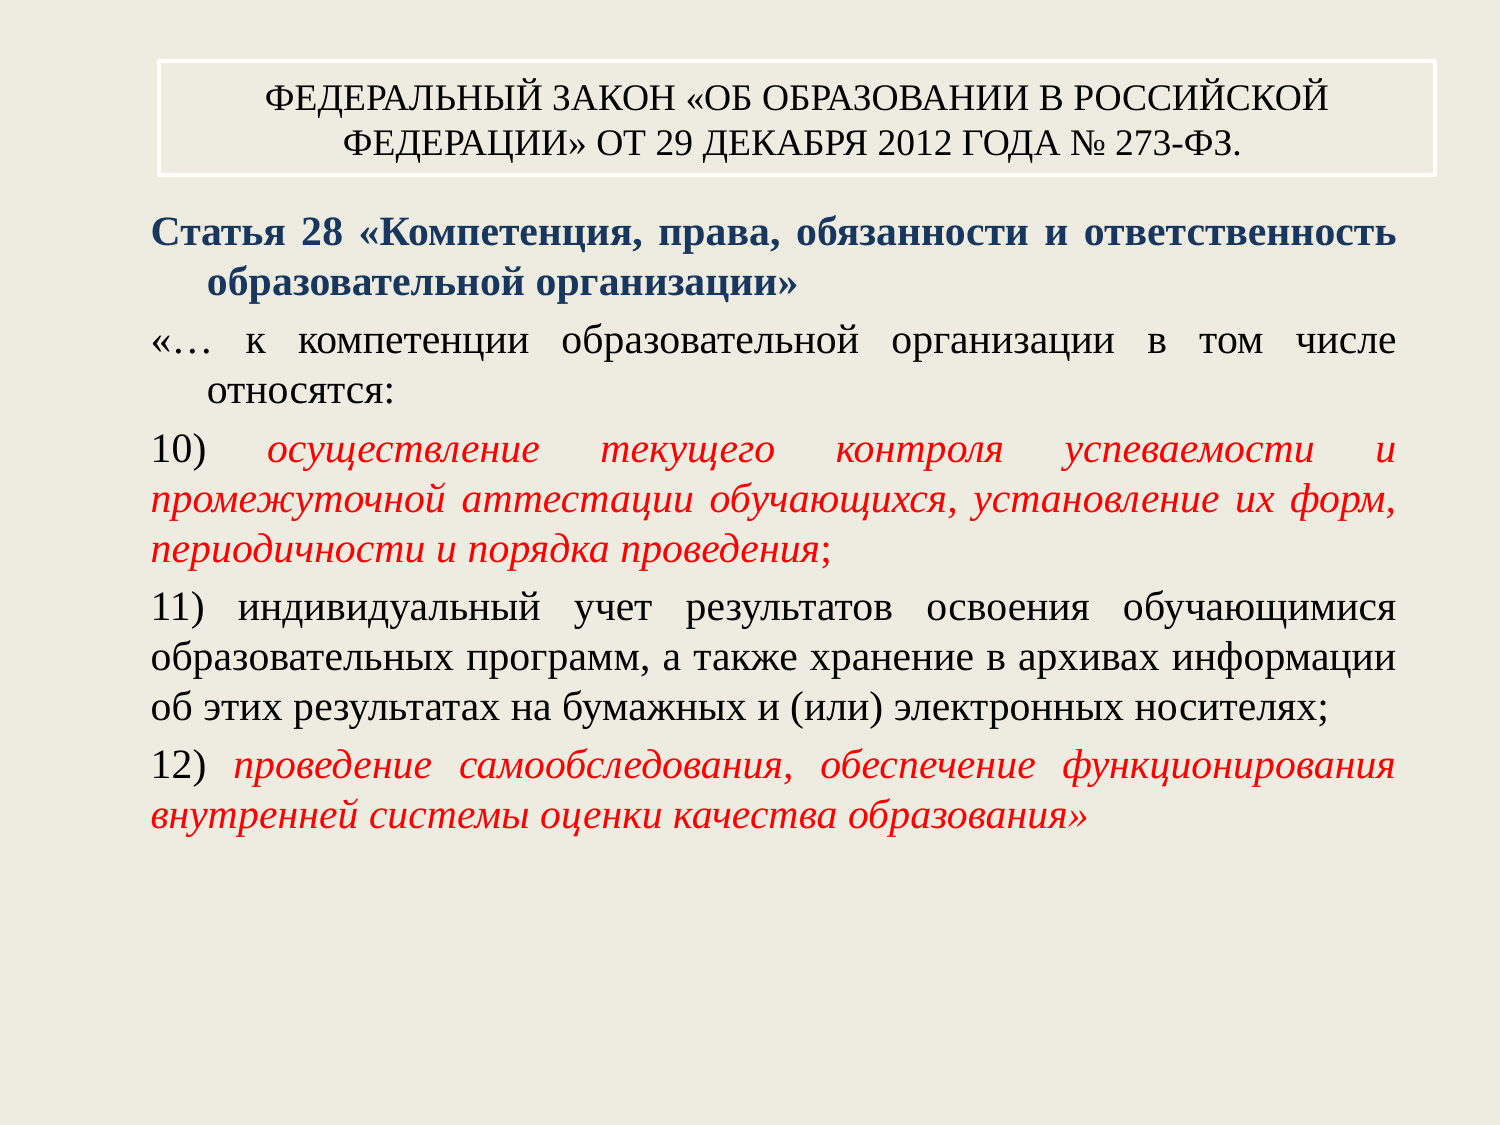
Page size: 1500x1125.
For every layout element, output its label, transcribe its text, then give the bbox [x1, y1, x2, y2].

text_box Статья 28 «Компетенция, права, обязанности и ответственность образовательной организации» «… к компетенции образовательной организации в том числе относятся: 10) осуществление текущего контроля успеваемости и промежуточной аттестации обучающихся, установление их форм, периодичности и порядка проведения; 11) индивидуальный учет результатов освоения обучающимися образовательных программ, а также хранение в архивах информации об этих результатах на бумажных и (или) электронных носителях; 12) проведение самообследования, обеспечение функционирования внутренней системы оценки качества образования» [135, 196, 1412, 1019]
text_box ФЕДЕРАЛЬНЫЙ ЗАКОН «ОБ ОБРАЗОВАНИИ В РОССИЙСКОЙ ФЕДЕРАЦИИ» ОТ 29 ДЕКАБРЯ 2012 ГОДА № 273-ФЗ. [157, 59, 1437, 177]
